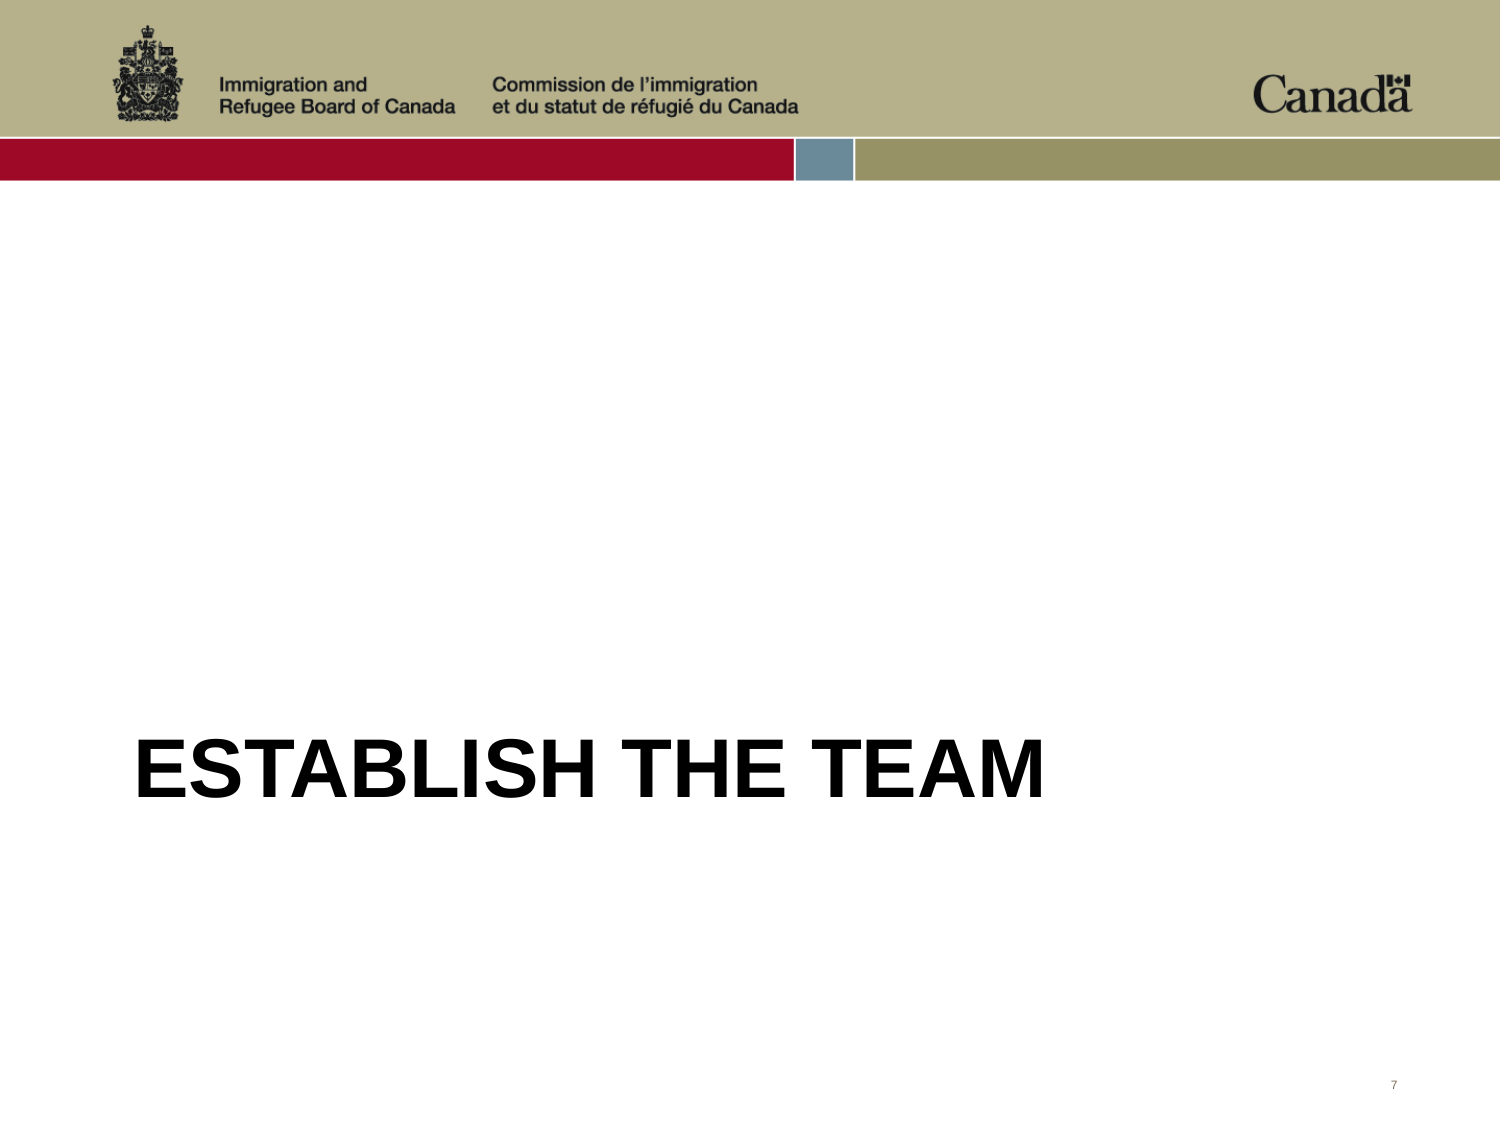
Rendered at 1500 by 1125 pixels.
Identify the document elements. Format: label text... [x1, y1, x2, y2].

slide_number 7 [1100, 1025, 1413, 1100]
title ESTABLISH THE team [118, 722, 1394, 947]
picture [0, 0, 1500, 1125]
